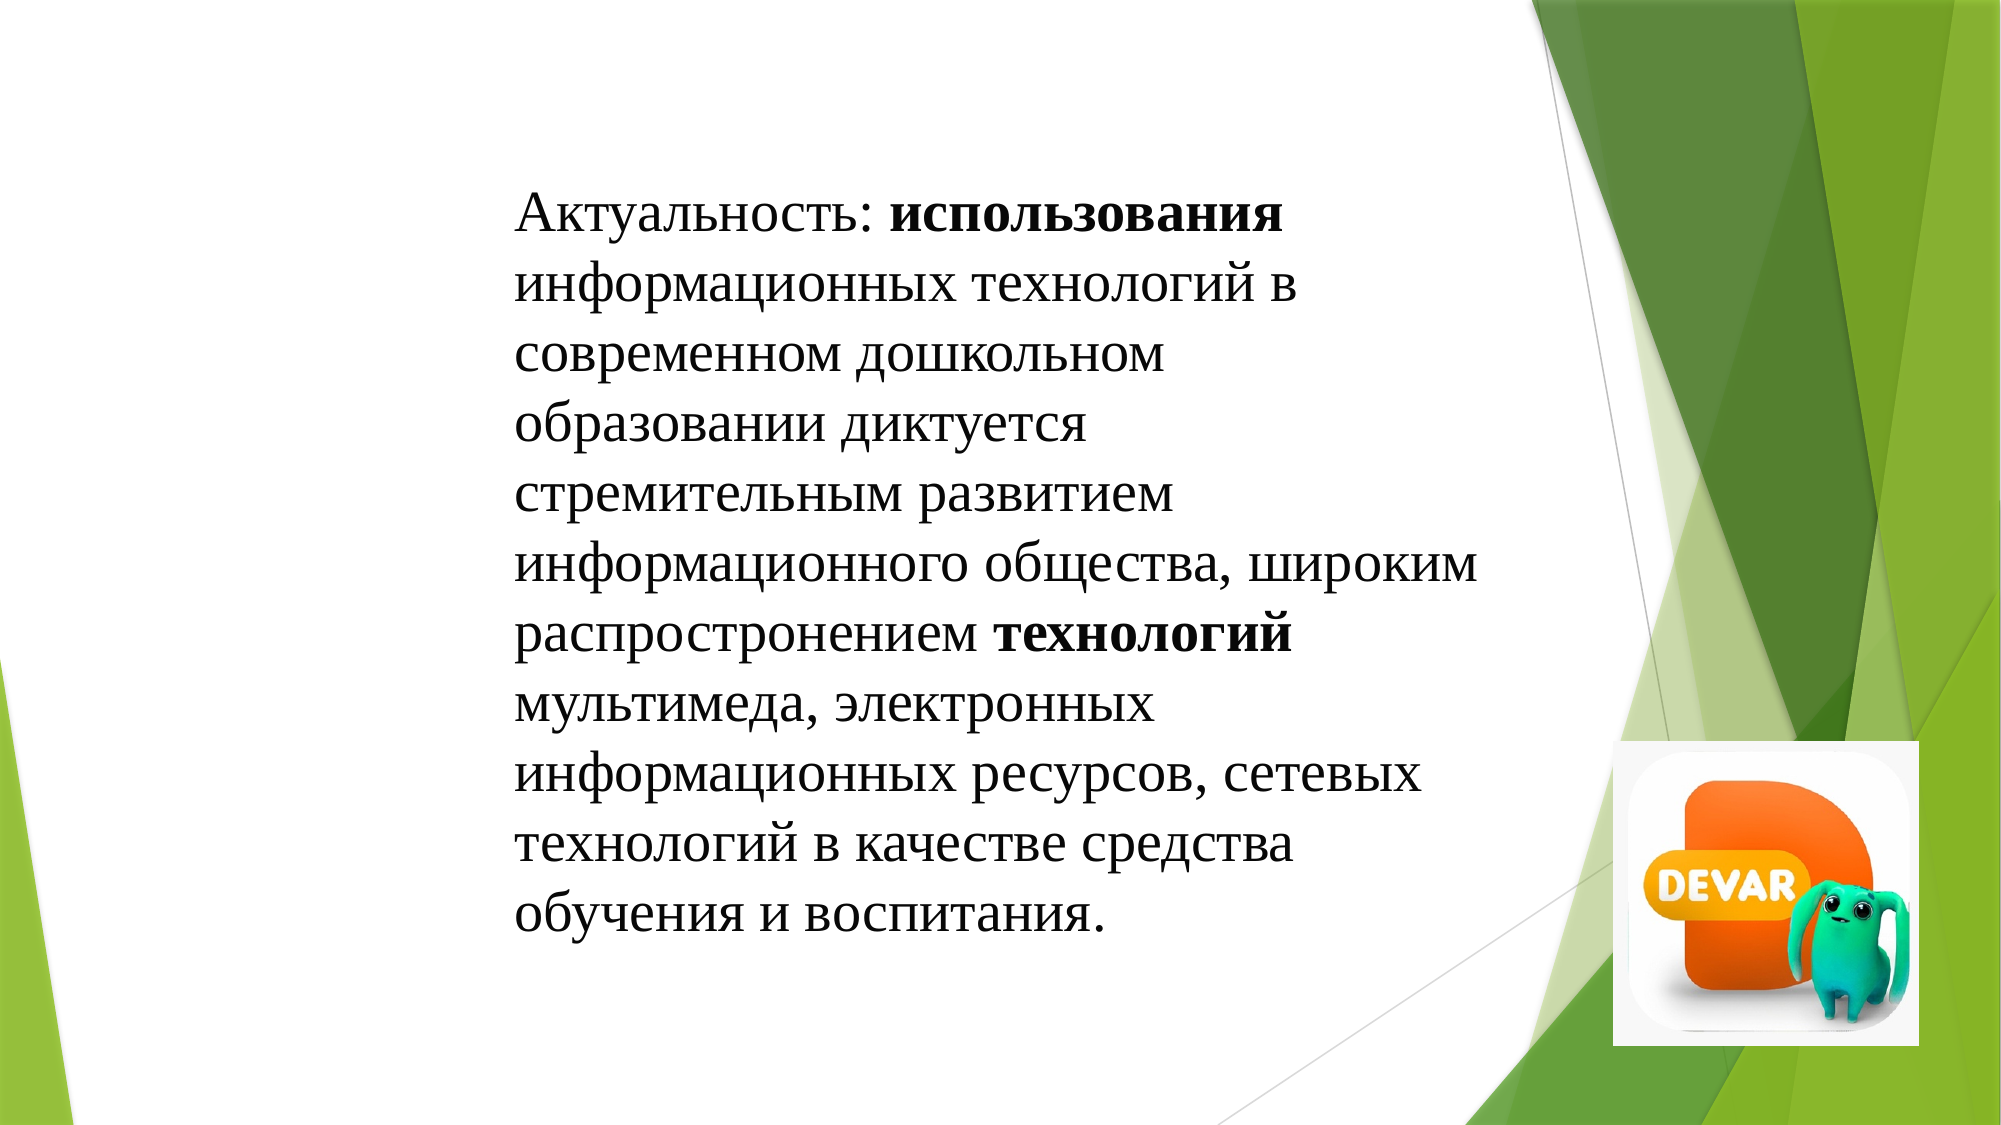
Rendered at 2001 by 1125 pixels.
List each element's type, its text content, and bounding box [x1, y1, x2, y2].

text_box Актуальность: использования информационных технологий в современном дошкольном образовании диктуется стремительным развитием информационного общества, широким распростронением технологий мультимеда, электронных информационных ресурсов, сетевых технологий в качестве средства обучения и воспитания. [500, 166, 1500, 951]
picture [1613, 740, 1919, 1047]
